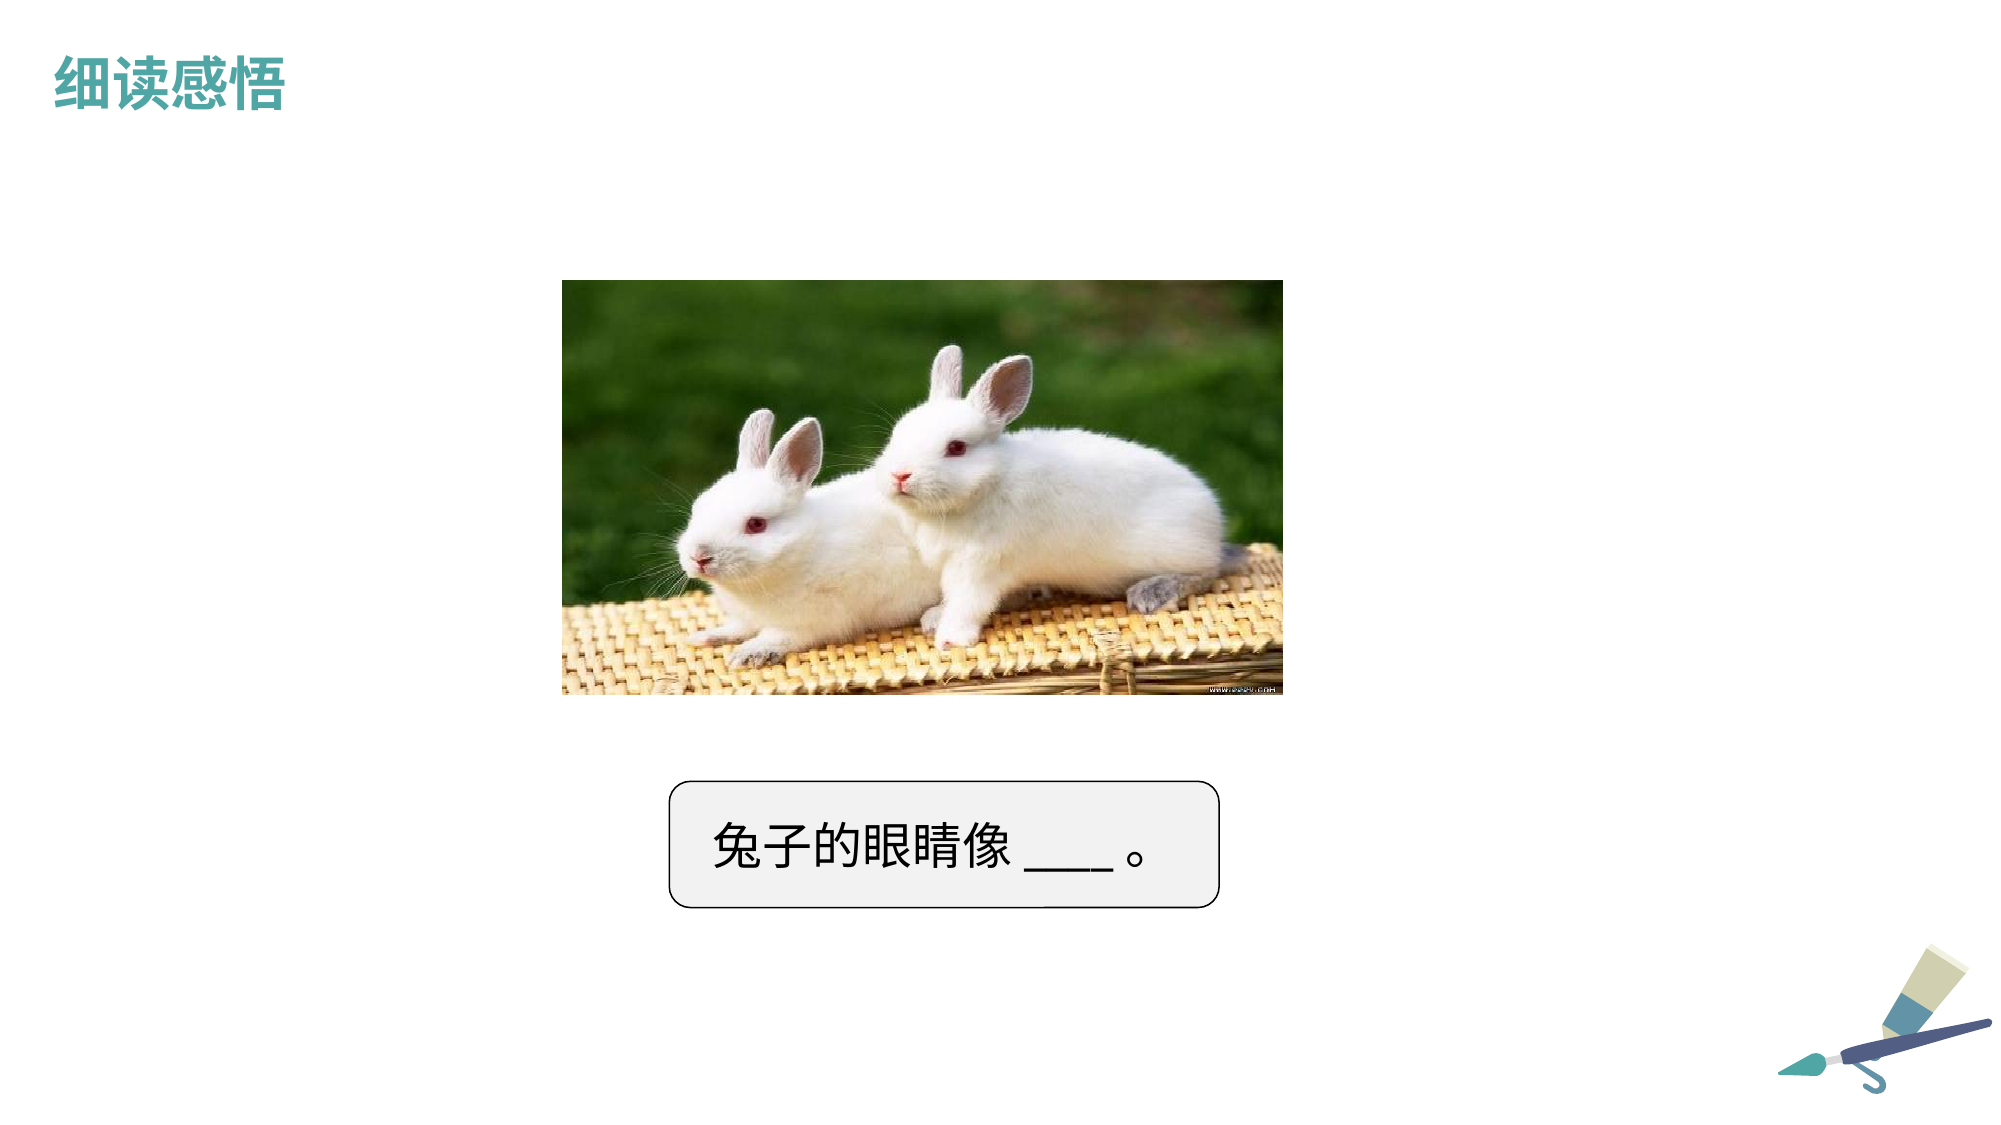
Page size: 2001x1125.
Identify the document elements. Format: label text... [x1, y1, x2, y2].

text_box 兔子的眼睛像____。 [669, 781, 1220, 908]
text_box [1811, 945, 1974, 1125]
text_box 细读感悟 [39, 39, 476, 125]
picture [562, 280, 1283, 695]
